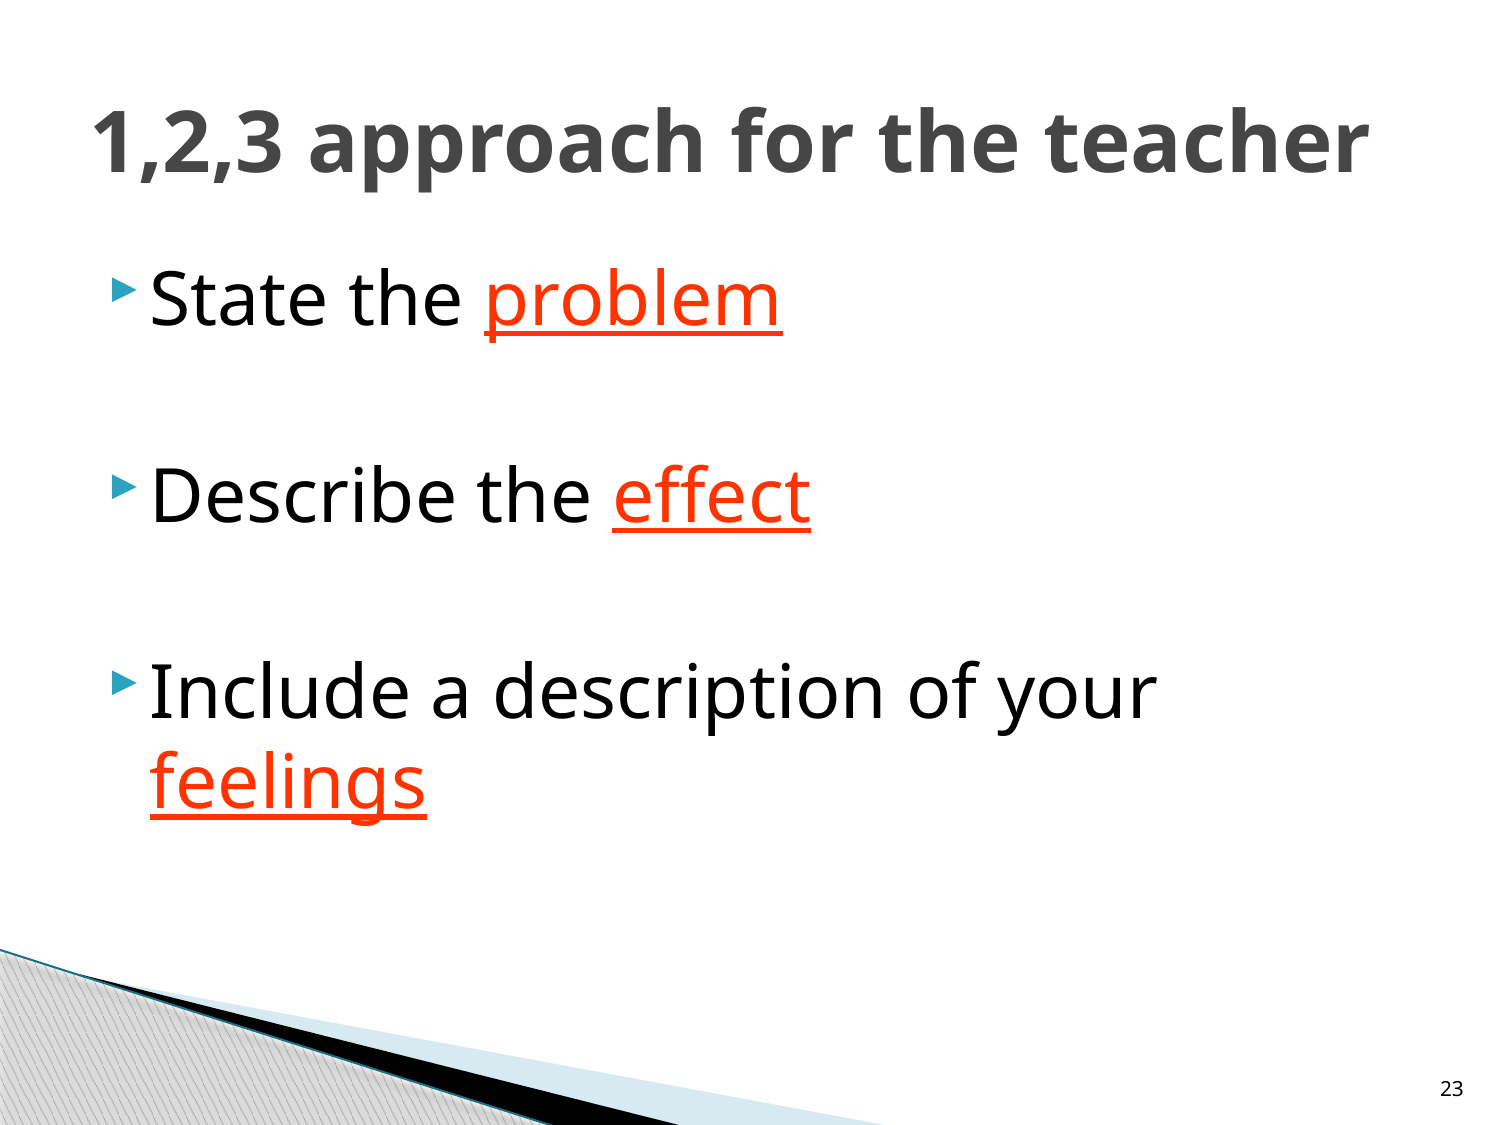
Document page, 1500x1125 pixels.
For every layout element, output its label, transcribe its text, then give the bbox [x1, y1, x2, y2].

list State the problem Describe the effect Include a description of your feelings [75, 243, 1425, 986]
slide_number 23 [1418, 1051, 1479, 1112]
title 1,2,3 approach for the teacher [75, 45, 1425, 233]
